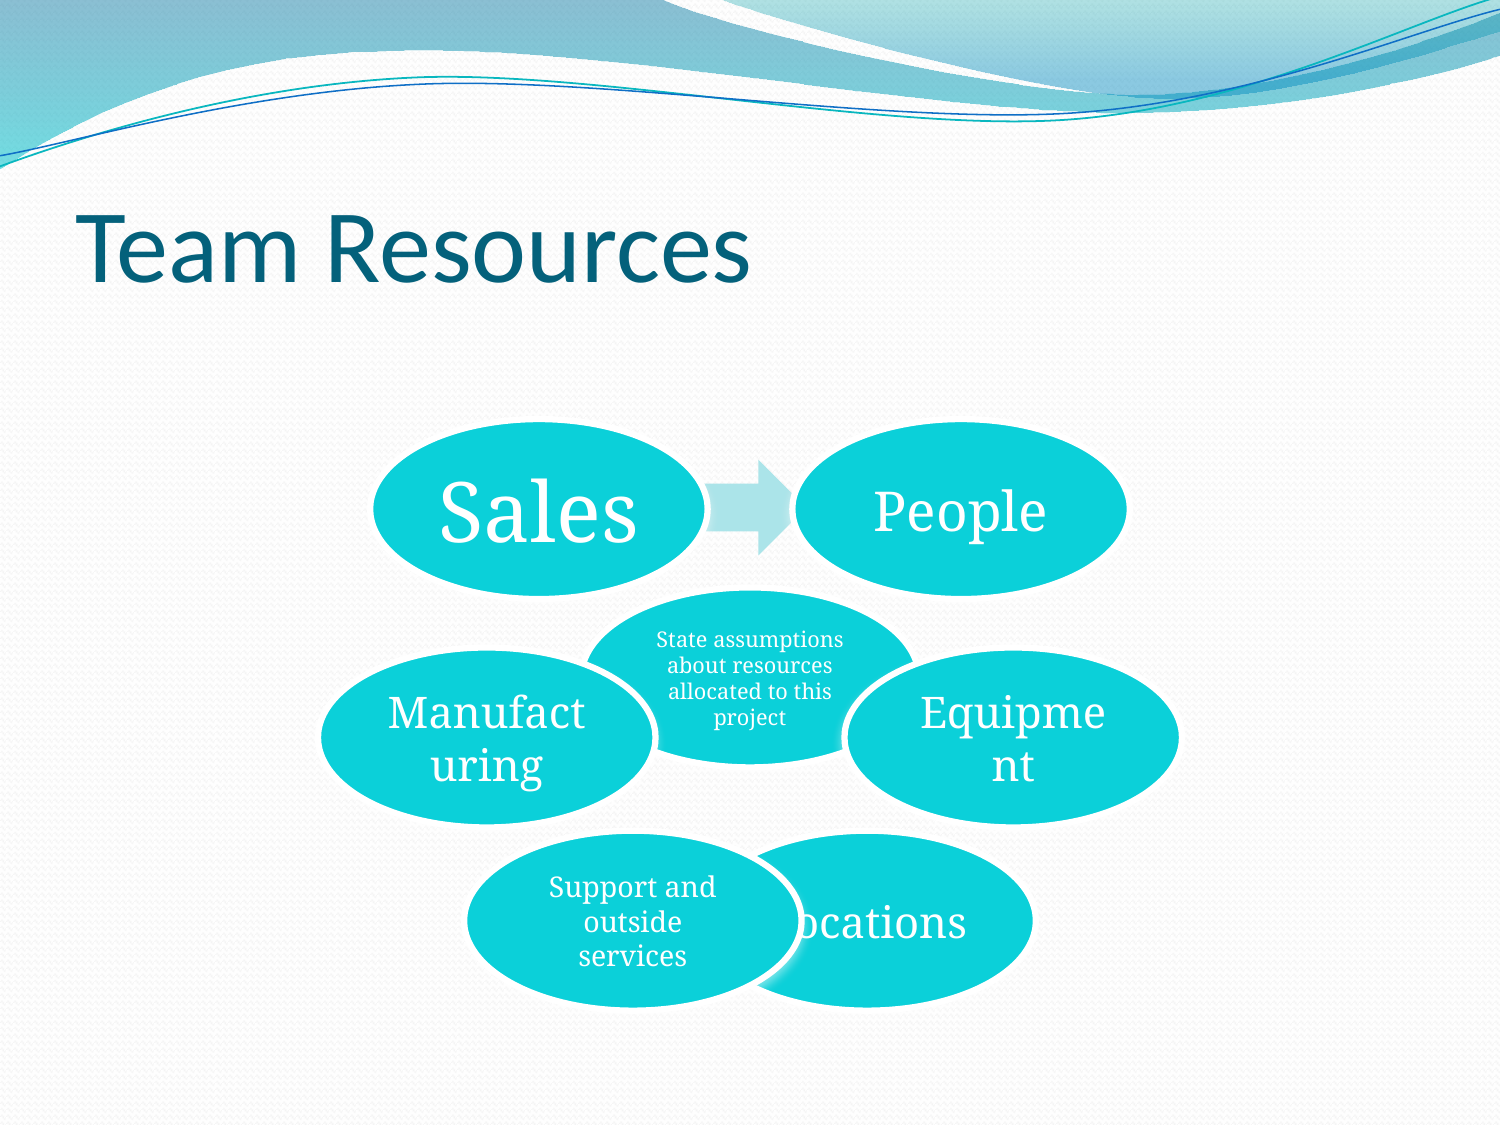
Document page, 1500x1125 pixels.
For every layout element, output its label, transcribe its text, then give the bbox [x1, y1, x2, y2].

title Team Resources [75, 115, 1425, 303]
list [74, 317, 1426, 1038]
